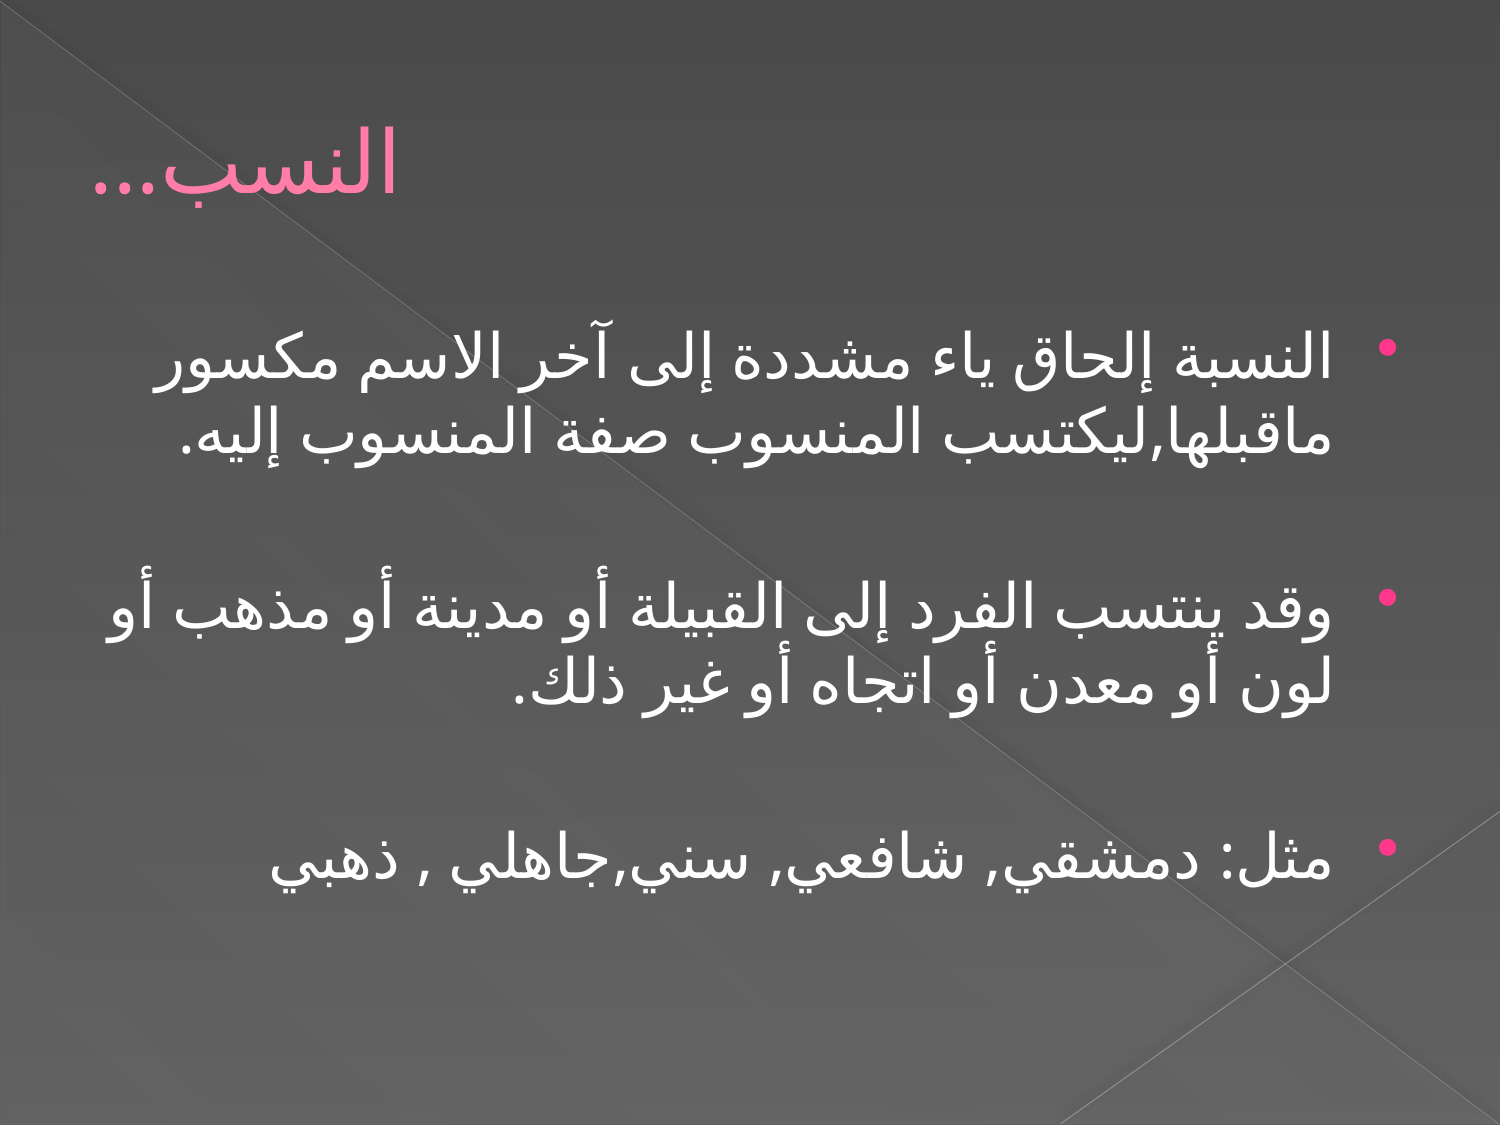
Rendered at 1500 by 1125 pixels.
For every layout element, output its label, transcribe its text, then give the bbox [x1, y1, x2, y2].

list النسبة إلحاق ياء مشددة إلى آخر الاسم مكسور ماقبلها,ليكتسب المنسوب صفة المنسوب إليه. وقد ينتسب الفرد إلى القبيلة أو مدينة أو مذهب أو لون أو معدن أو اتجاه أو غير ذلك. مثل: دمشقي, شافعي, سني,جاهلي , ذهبي [75, 308, 1425, 1059]
title النسب... [75, 43, 1425, 274]
